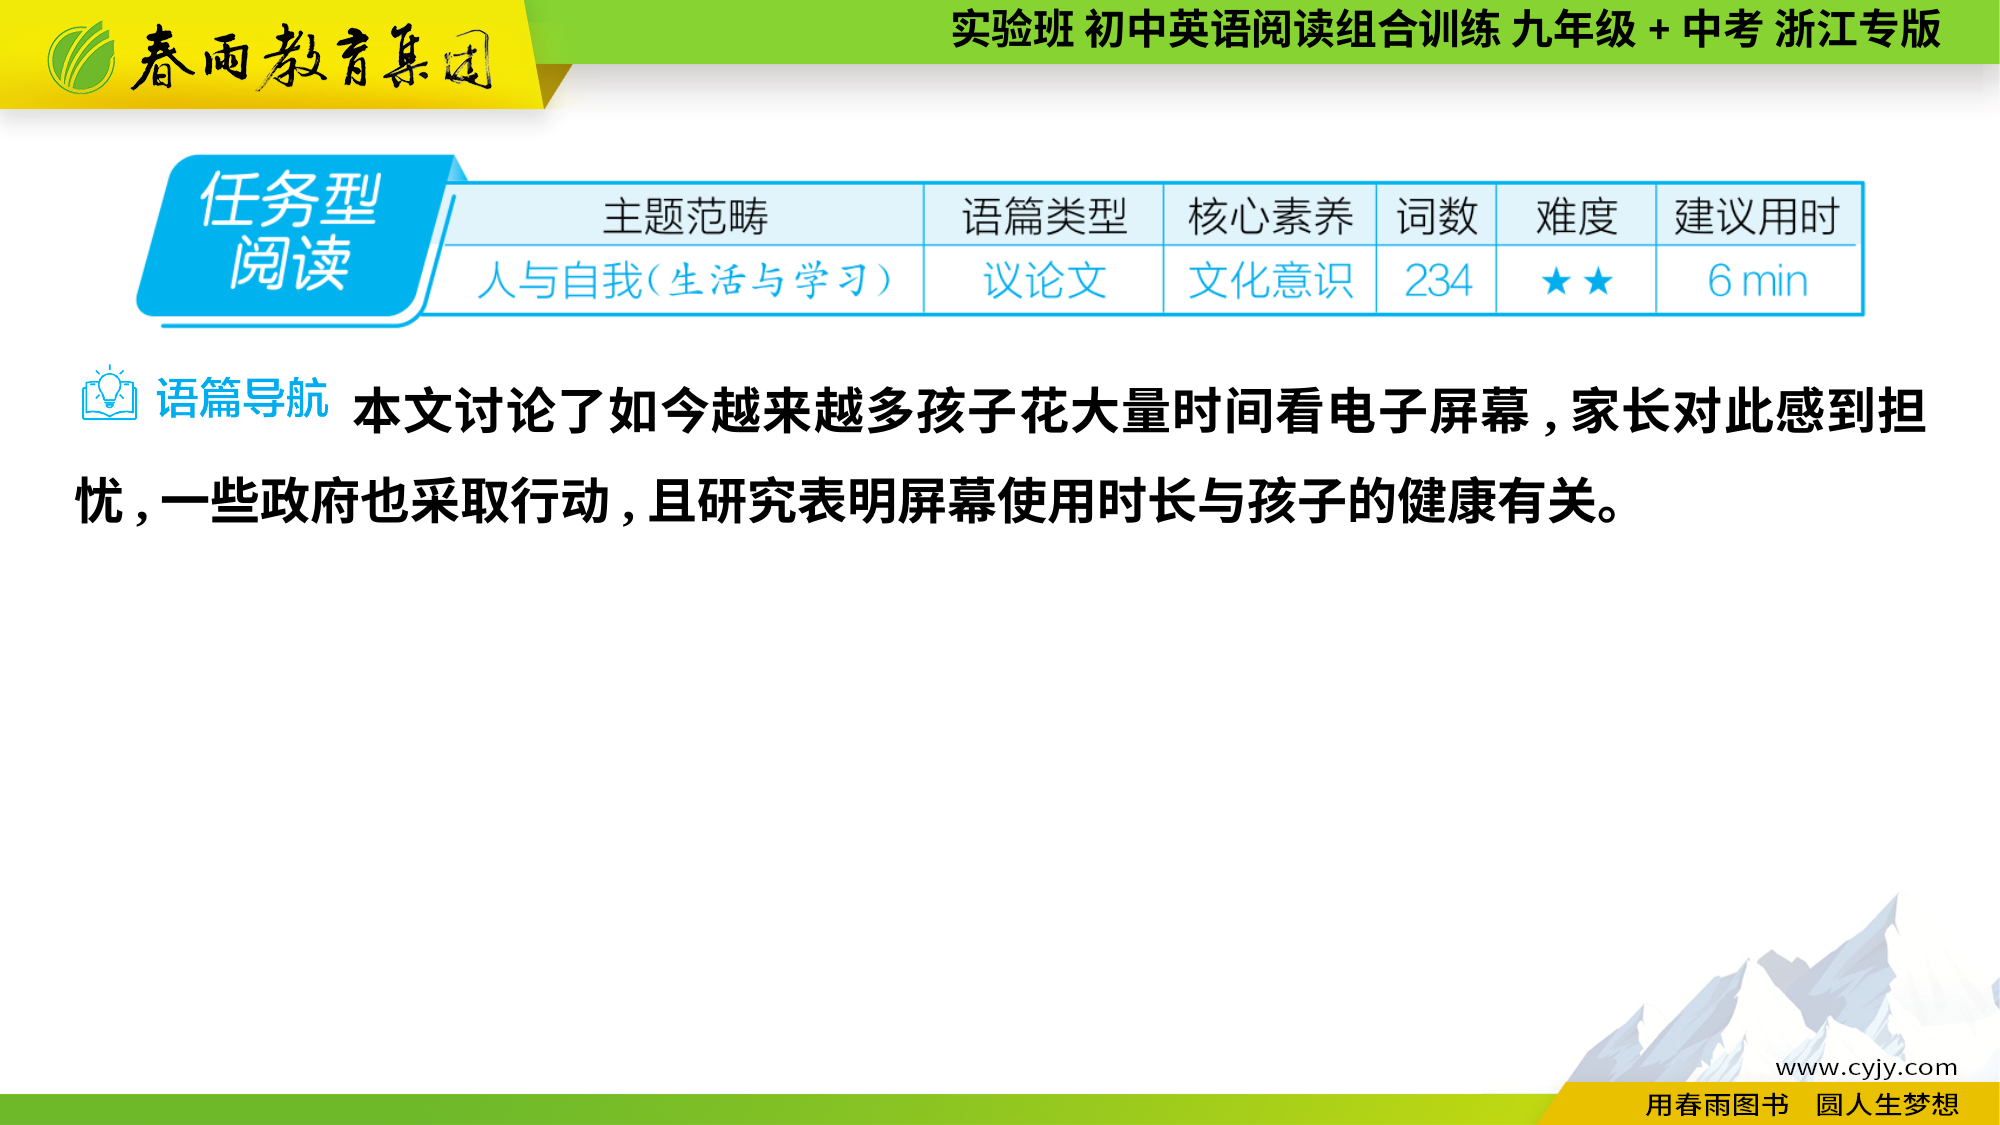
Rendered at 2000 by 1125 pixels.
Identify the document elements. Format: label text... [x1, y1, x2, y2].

picture [0, 0, 2000, 1125]
list 本文讨论了如今越来越多孩子花大量时间看电子屏幕,家长对此感到担忧,一些政府也采取行动,且研究表明屏幕使用时长与孩子的健康有关。 [59, 341, 1944, 528]
